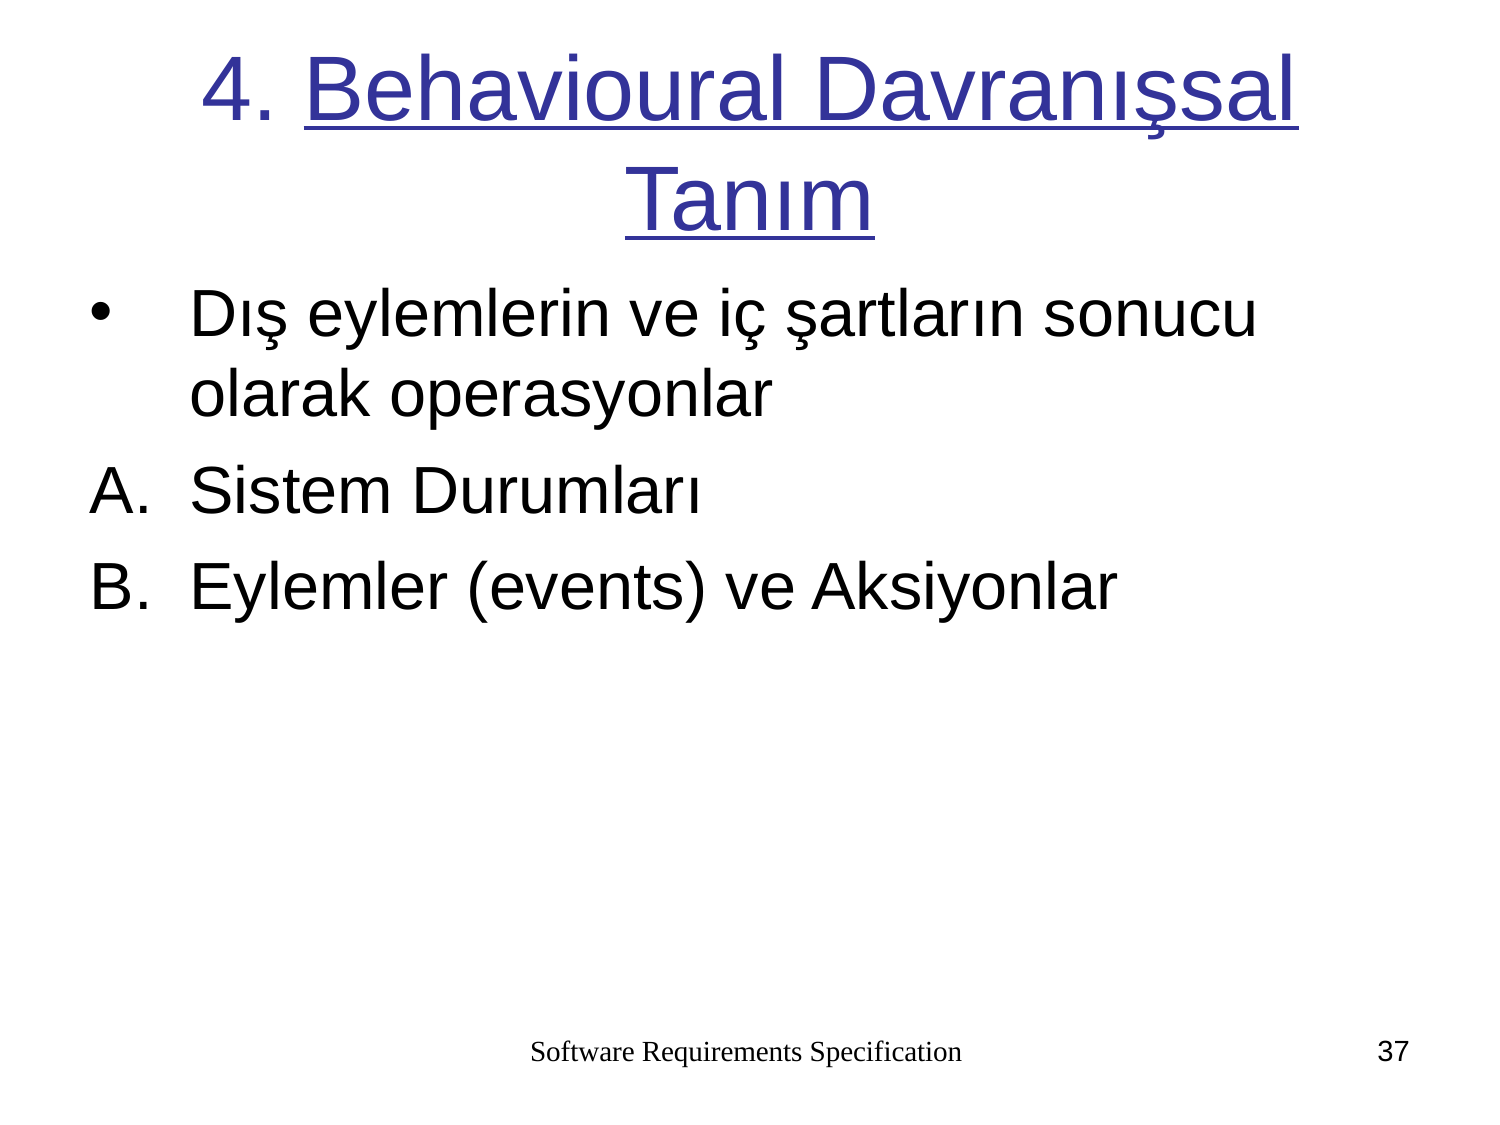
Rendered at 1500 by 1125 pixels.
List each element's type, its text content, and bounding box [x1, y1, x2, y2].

footer Software Requirements Specification [512, 1024, 988, 1103]
list Dış eylemlerin ve iç şartların sonucu olarak operasyonlar Sistem Durumları Eylemler (events) ve Aksiyonlar [74, 262, 1426, 1006]
title 4. Behavioural Davranışsal Tanım [74, 20, 1426, 257]
slide_number 37 [1074, 1024, 1425, 1103]
